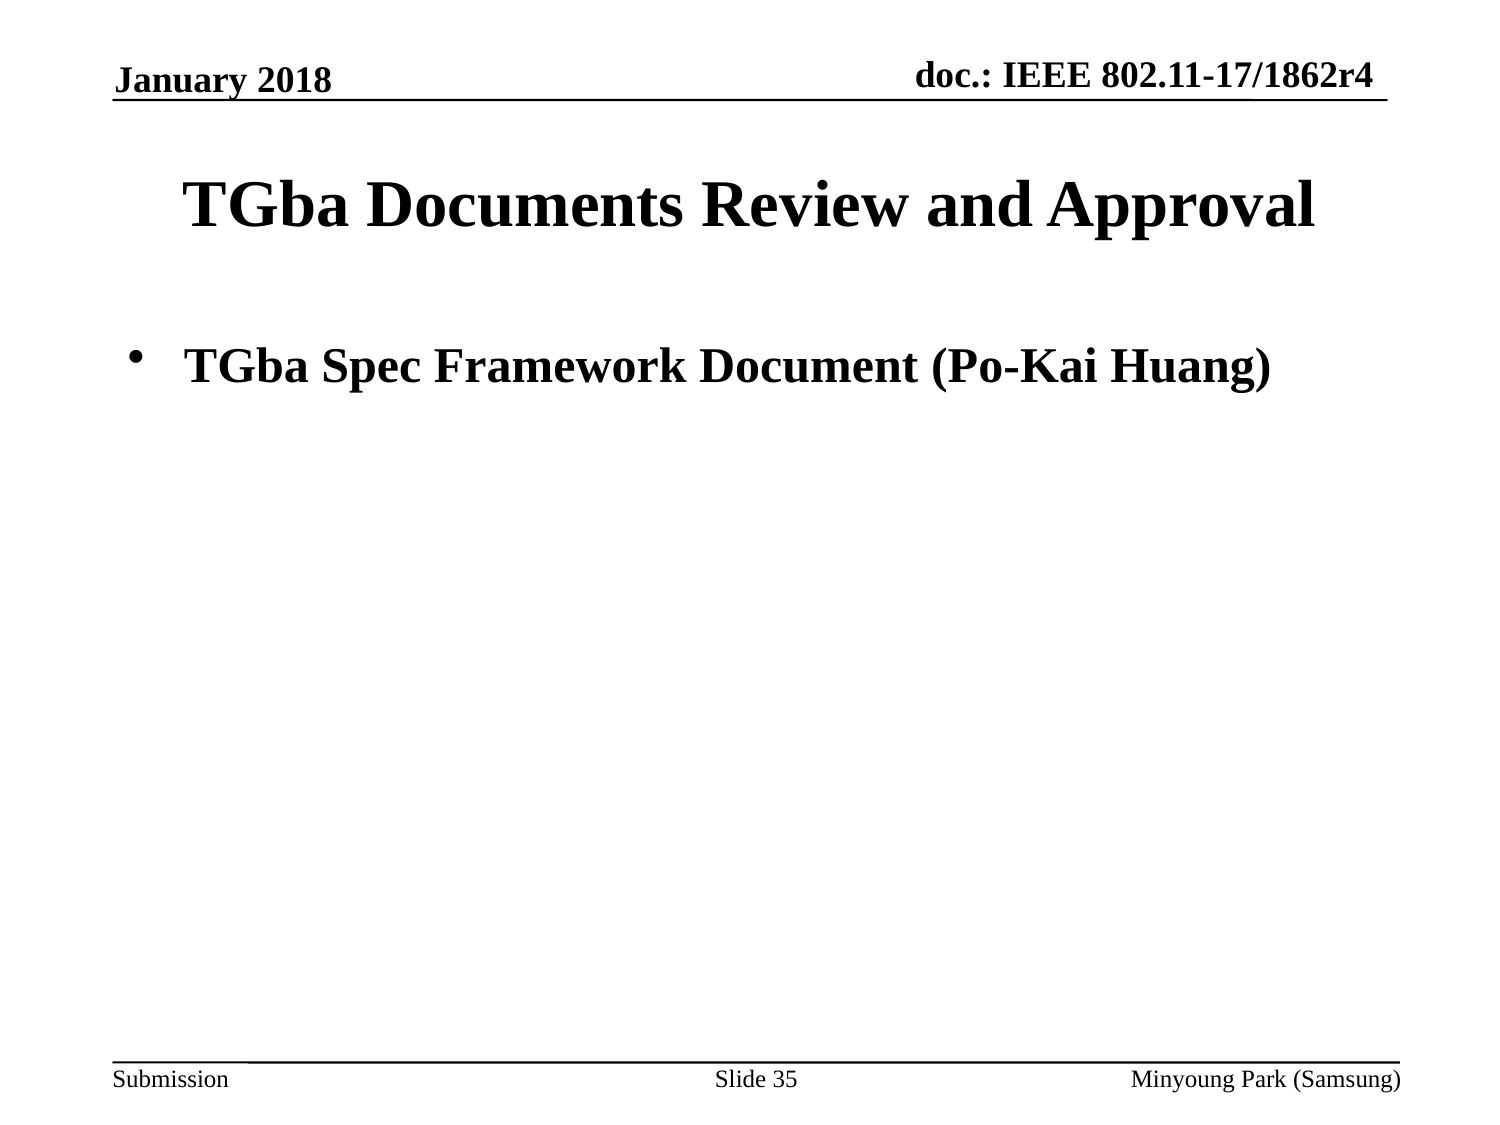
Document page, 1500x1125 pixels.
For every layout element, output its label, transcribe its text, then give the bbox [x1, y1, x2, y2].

list TGba Spec Framework Document (Po-Kai Huang) [112, 324, 1388, 1000]
footer Minyoung Park (Samsung) [949, 1061, 1402, 1093]
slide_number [114, 54, 335, 101]
title TGba Documents Review and Approval [112, 112, 1388, 288]
slide_number Slide 35 [712, 1061, 800, 1093]
